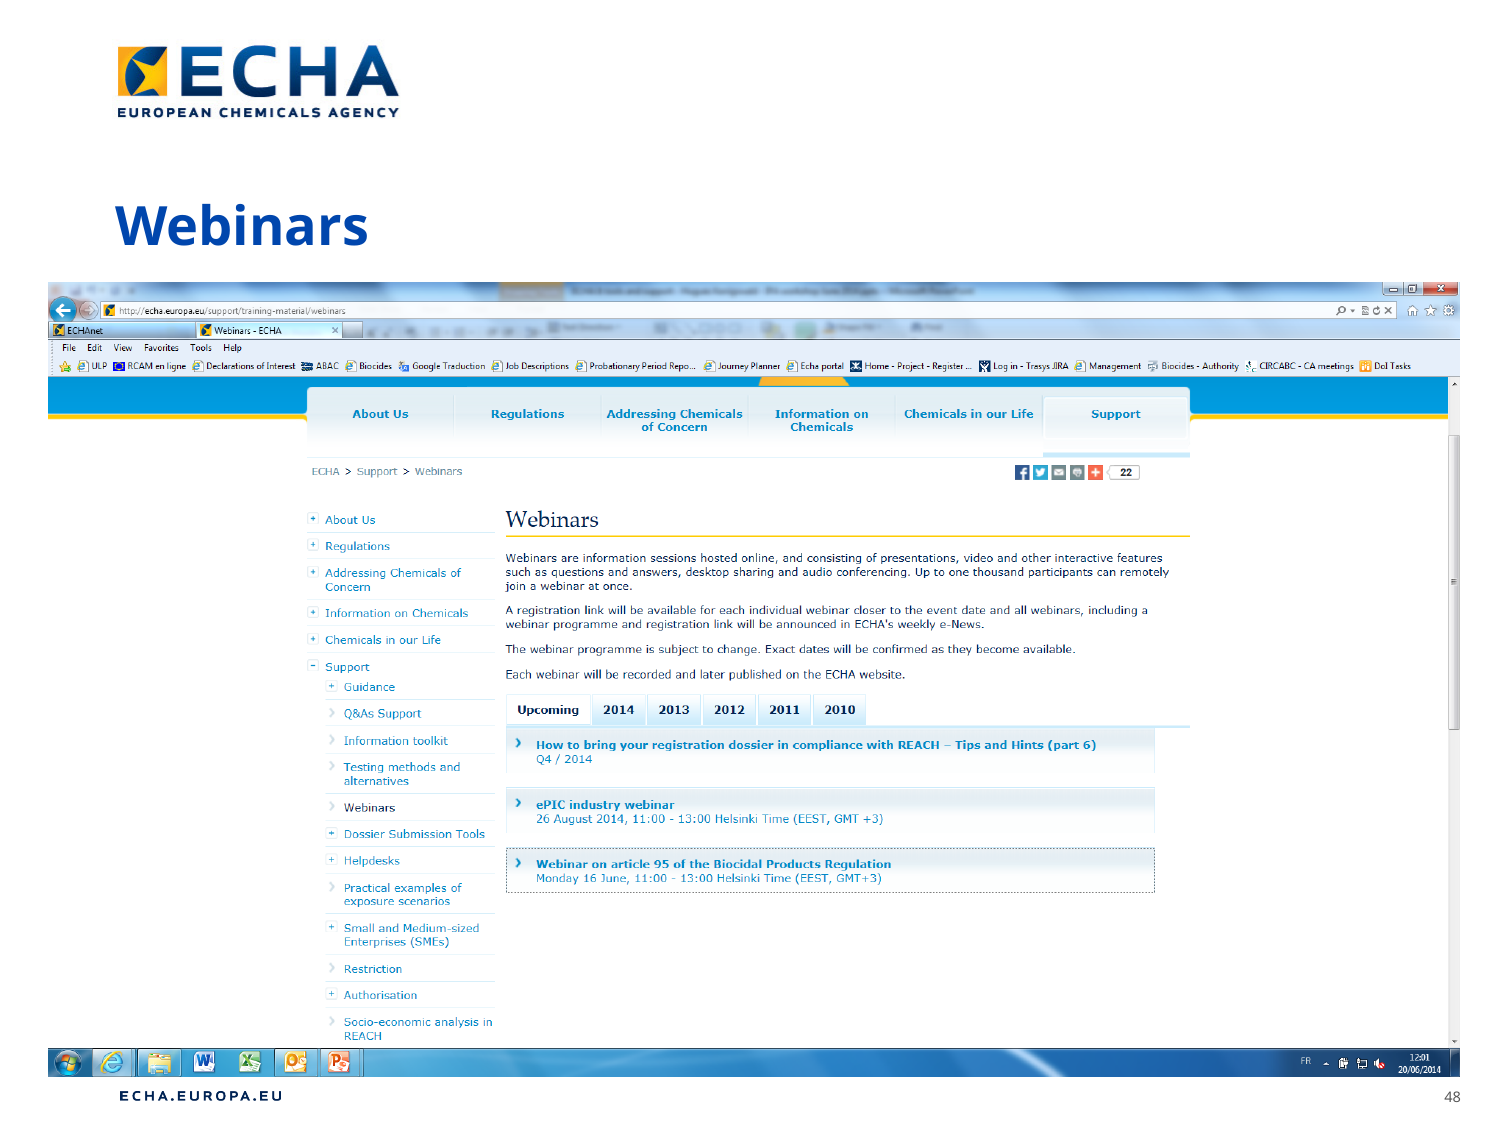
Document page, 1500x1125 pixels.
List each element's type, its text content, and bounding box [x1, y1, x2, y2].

title Webinars [100, 183, 1445, 265]
picture [0, 0, 1500, 1125]
slide_number 48 [1377, 1079, 1476, 1107]
